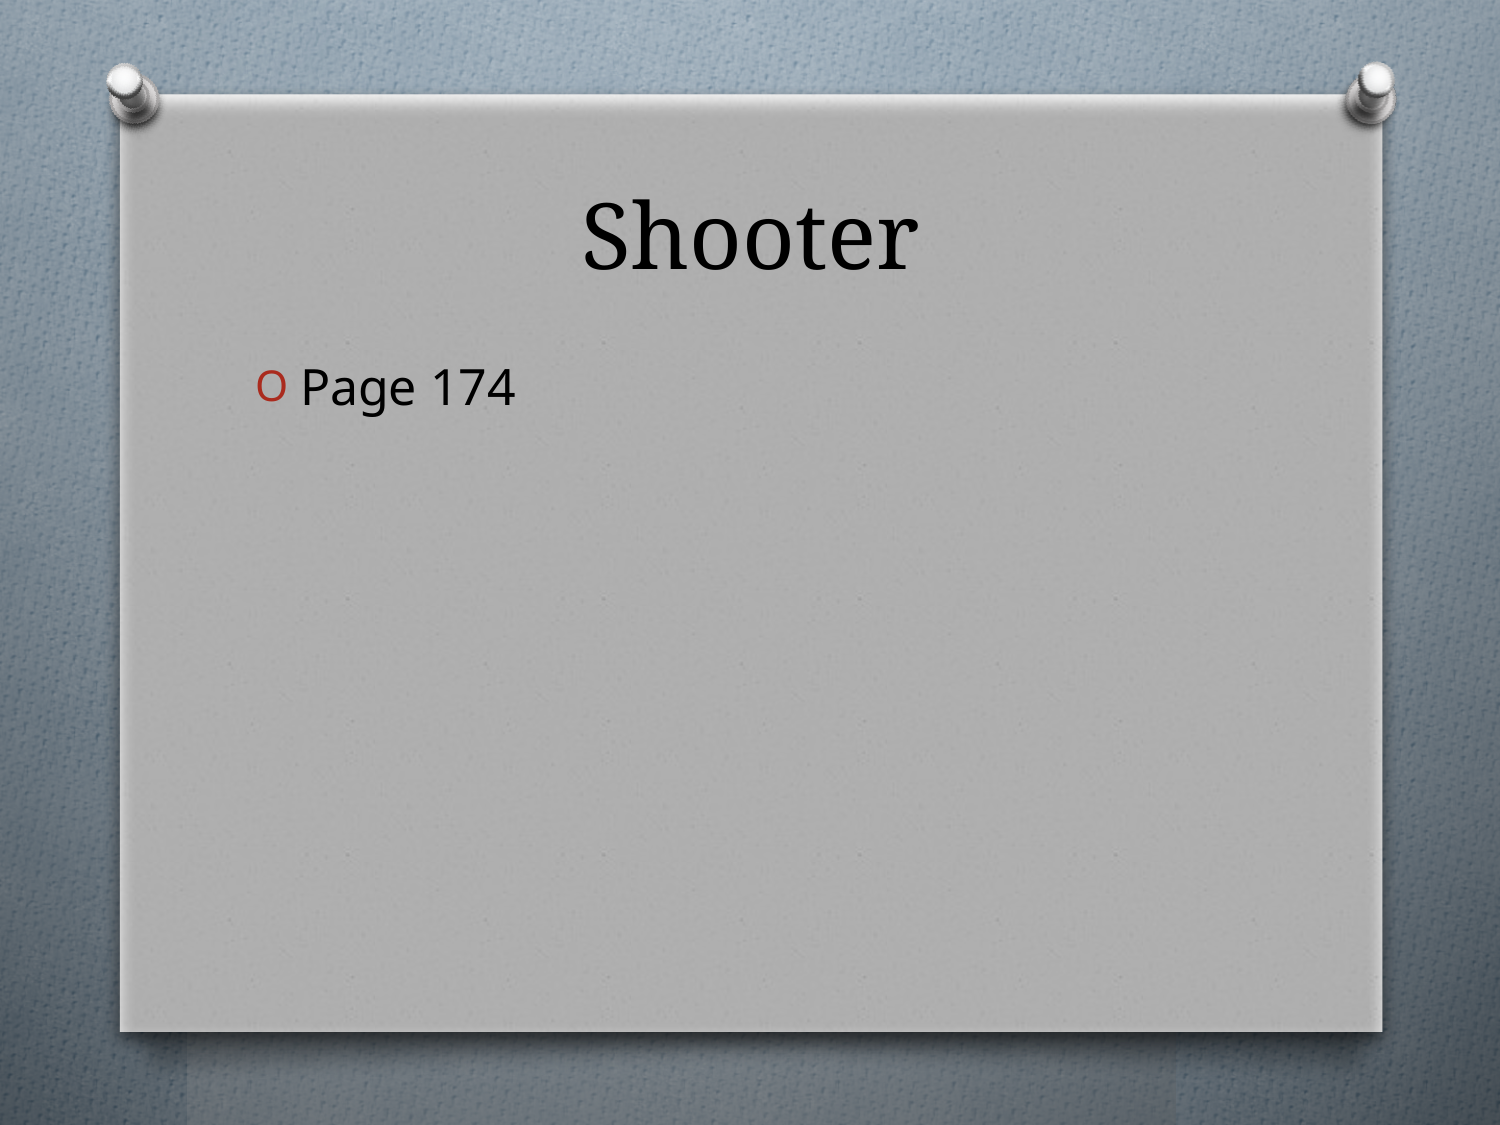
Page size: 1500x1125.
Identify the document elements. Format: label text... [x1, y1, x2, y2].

picture [75, 29, 198, 153]
title Shooter [179, 134, 1323, 332]
list Page 174 [240, 347, 1257, 939]
picture [1317, 35, 1439, 156]
